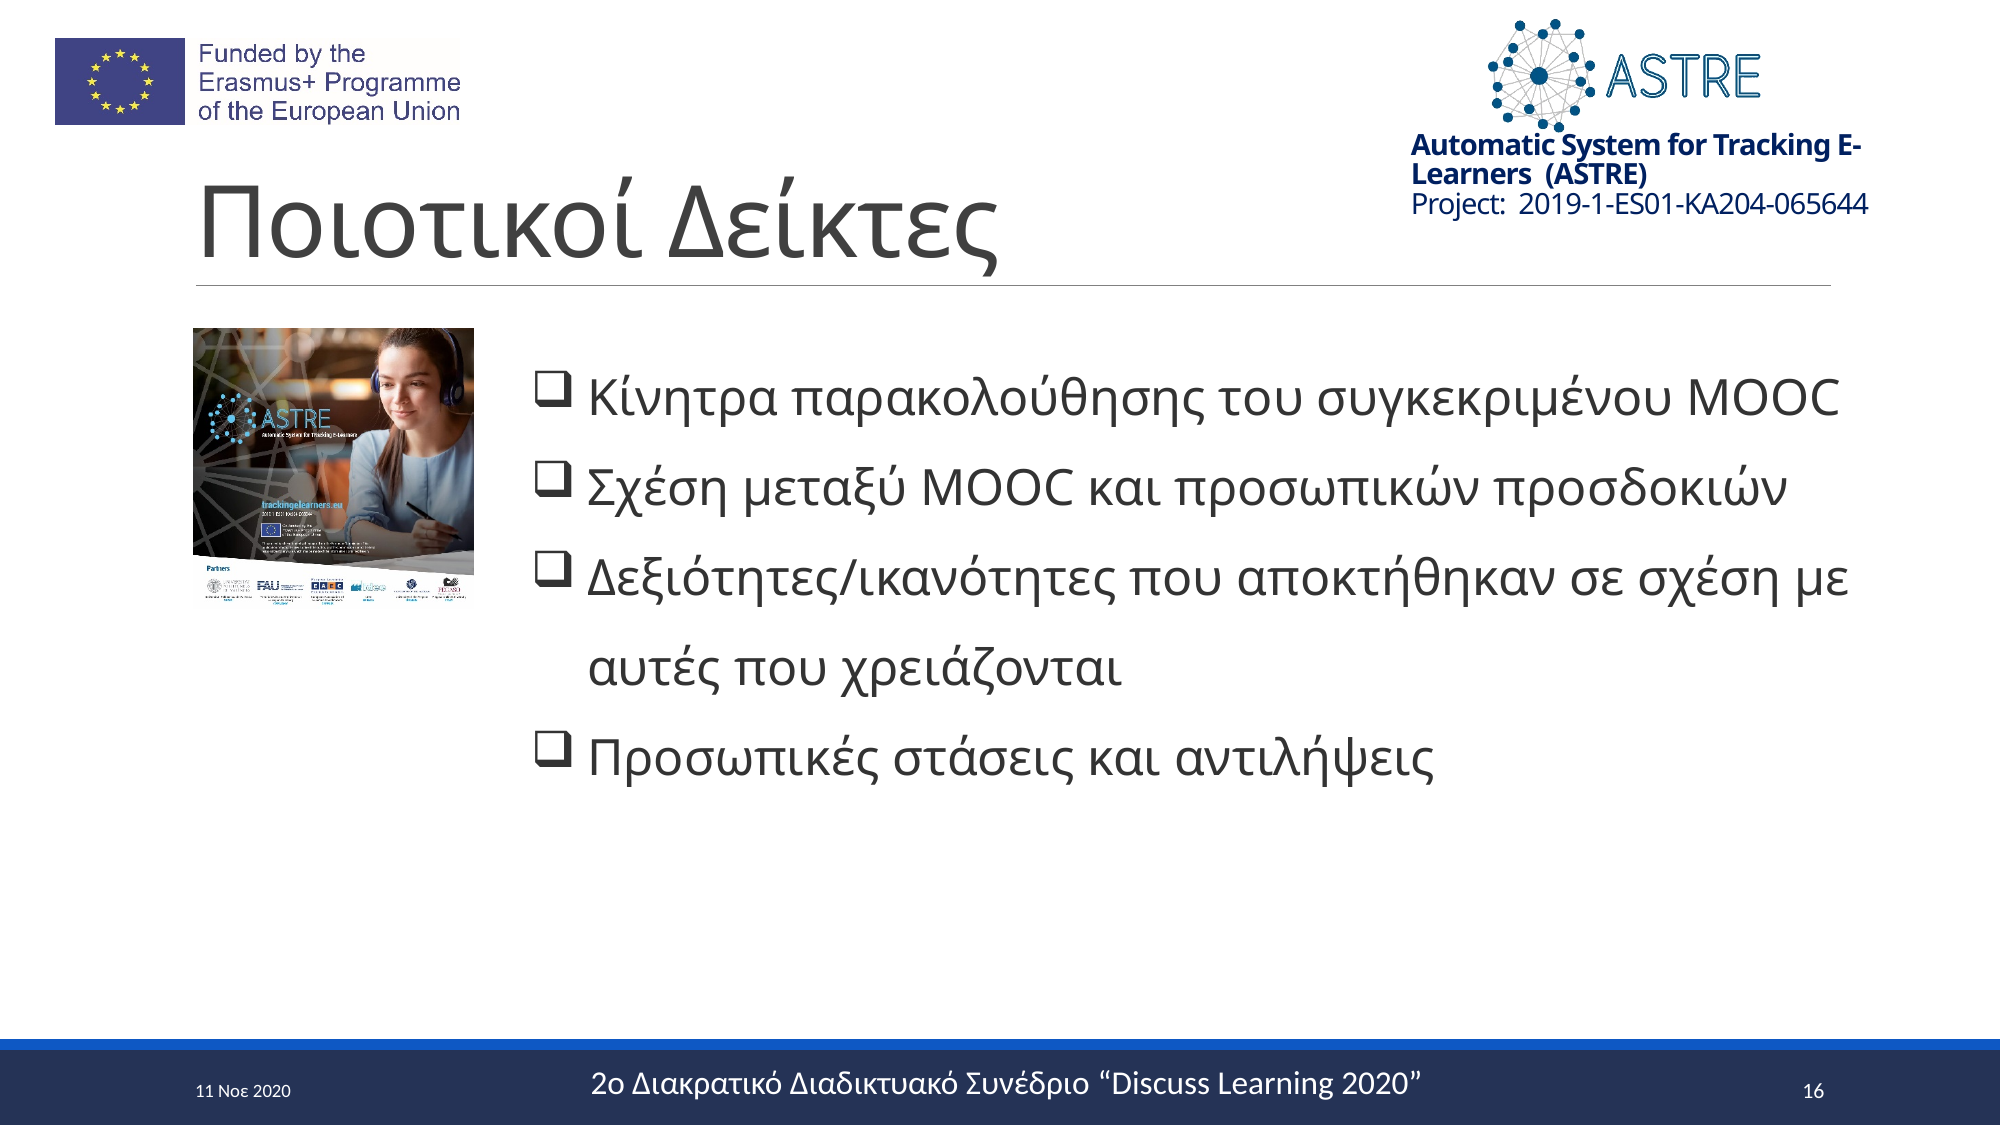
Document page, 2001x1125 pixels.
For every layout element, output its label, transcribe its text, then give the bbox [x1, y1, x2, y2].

picture [55, 38, 460, 125]
slide_number 16 [1624, 1059, 1840, 1120]
title Ποιοτικοί Δείκτες [180, 47, 1830, 285]
slide_number 11 Νοε 2020 [180, 1059, 586, 1120]
picture [1465, 7, 1783, 47]
text_box Κίνητρα παρακολούθησης του συγκεκριμένου MOOC Σχέση μεταξύ MOOC και προσωπικών προσδοκιών Δεξιότητες/ικανότητες που αποκτήθηκαν σε σχέση με αυτές που χρειάζονται Προσωπικές στάσεις και αντιλήψεις [516, 328, 1942, 794]
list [192, 327, 475, 610]
